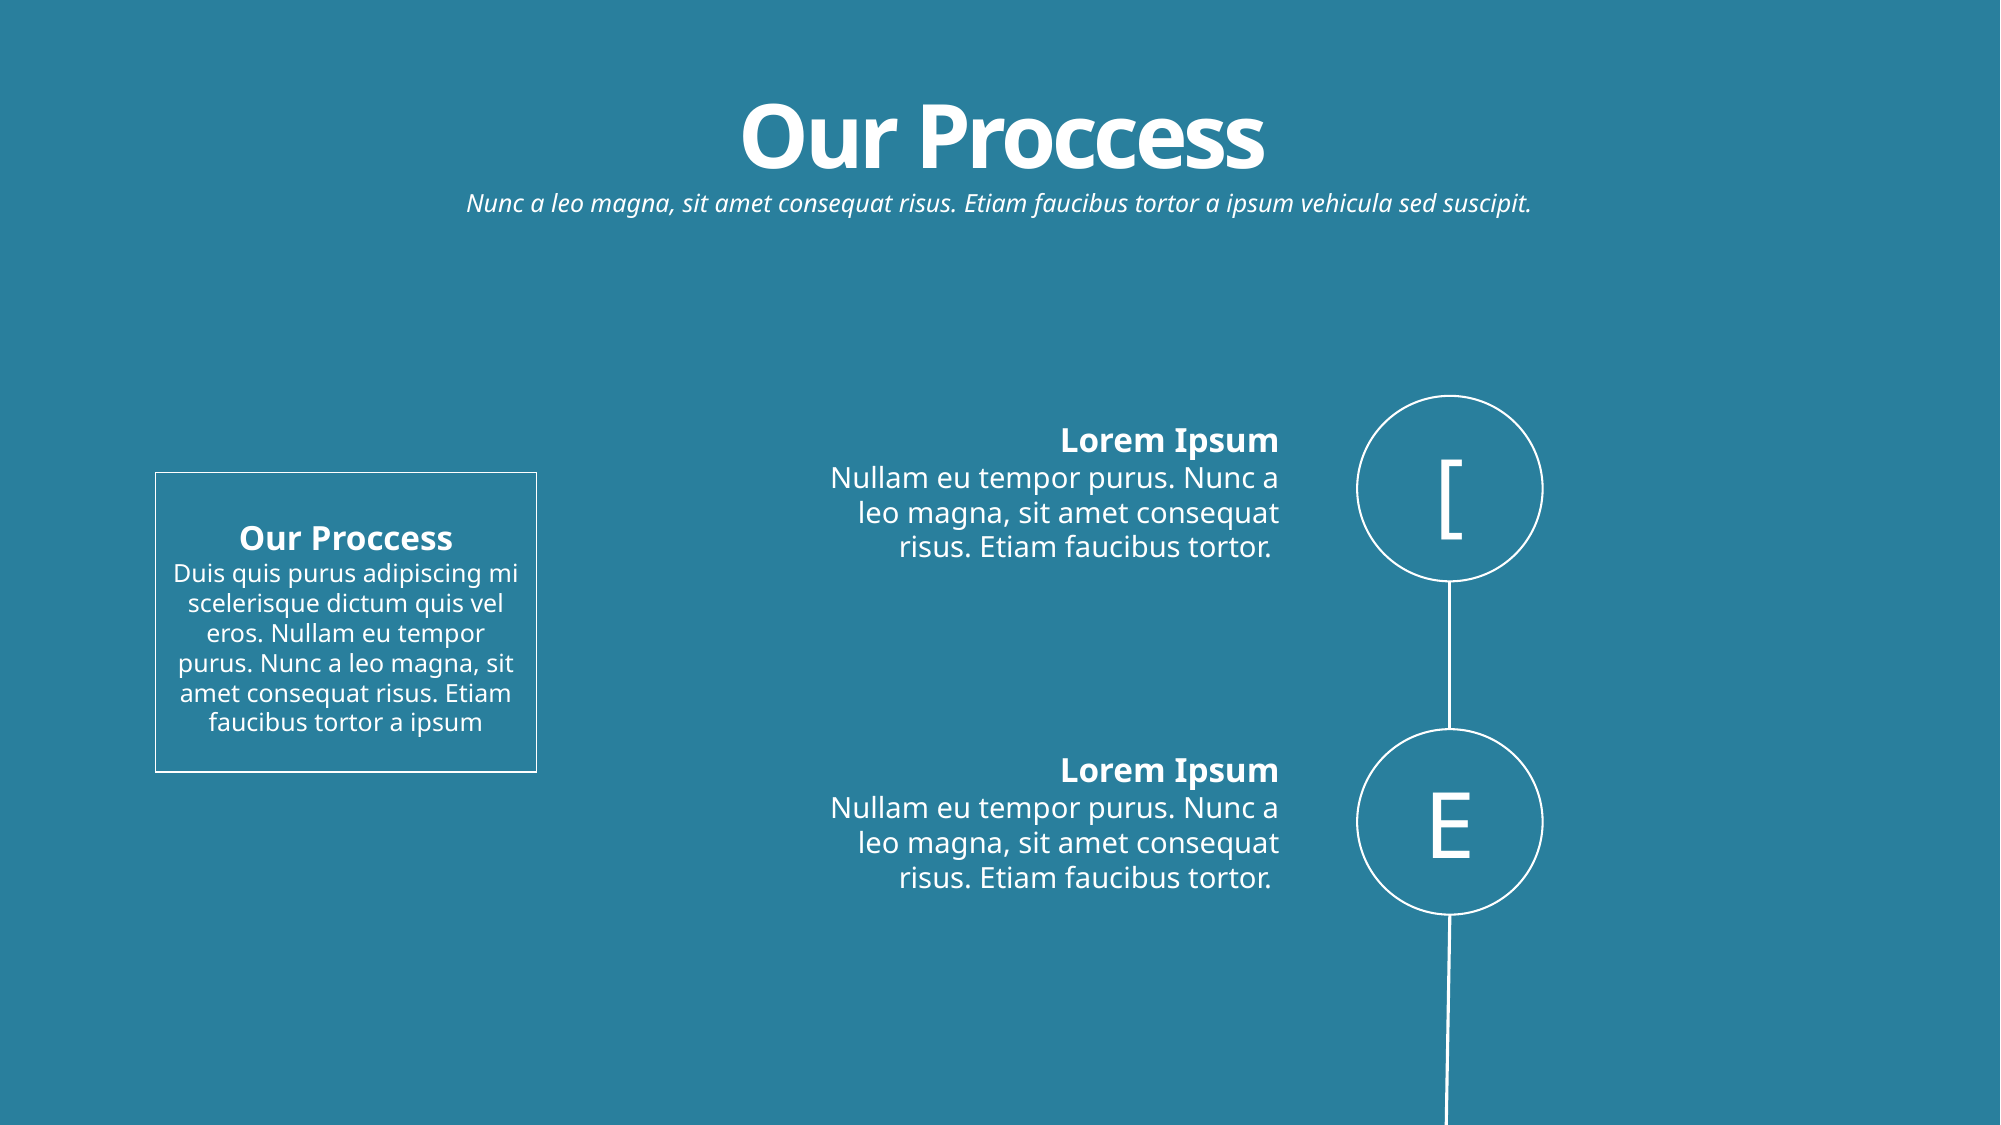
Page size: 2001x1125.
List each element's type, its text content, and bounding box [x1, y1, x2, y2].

text_box Our Proccess Duis quis purus adipiscing mi scelerisque dictum quis vel eros. Nullam eu tempor purus. Nunc a leo magna, sit amet consequat risus. Etiam faucibus tortor a ipsum [155, 472, 537, 772]
text_box E [1356, 728, 1544, 916]
text_box Nunc a leo magna, sit amet consequat risus. Etiam faucibus tortor a ipsum vehicula sed suscipit. [123, 182, 1884, 223]
text_box Lorem Ipsum Nullam eu tempor purus. Nunc a leo magna, sit amet consequat risus. Etiam faucibus tortor. [807, 394, 1290, 569]
text_box [ [1356, 394, 1544, 583]
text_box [1446, 914, 1450, 1125]
text_box Lorem Ipsum Nullam eu tempor purus. Nunc a leo magna, sit amet consequat risus. Etiam faucibus tortor. [807, 724, 1290, 900]
text_box Our Proccess [728, 74, 1279, 182]
